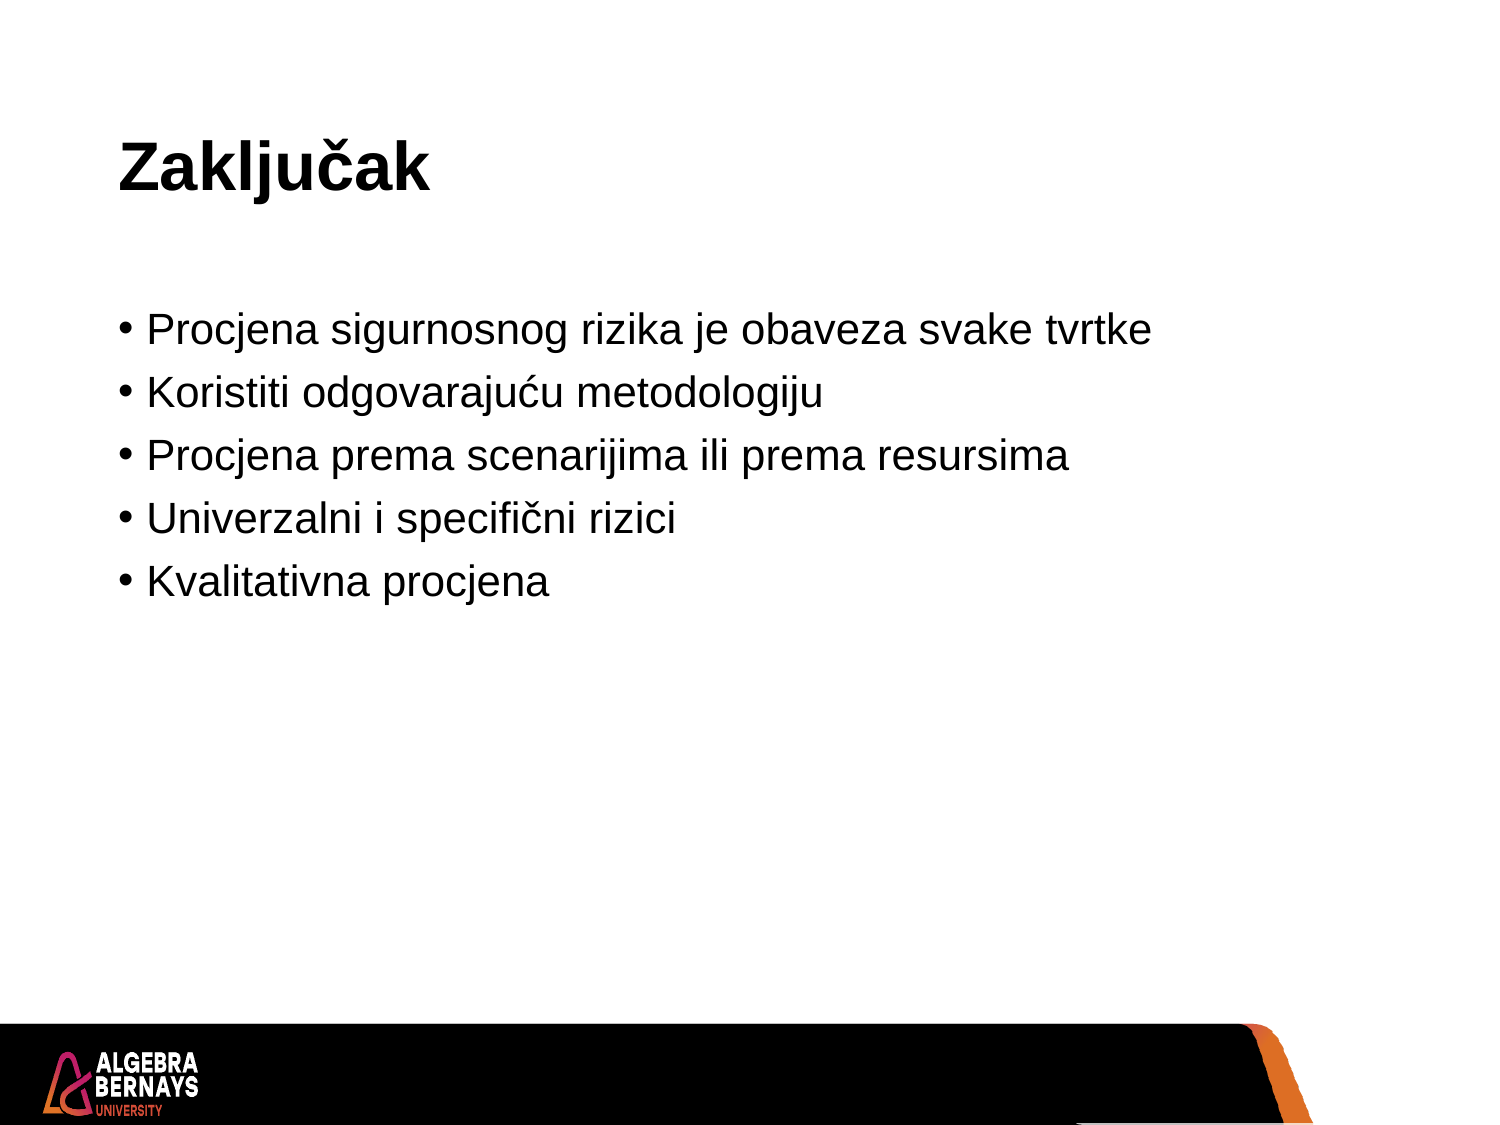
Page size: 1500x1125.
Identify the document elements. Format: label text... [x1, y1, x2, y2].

title Zaključak [103, 59, 1397, 278]
list Procjena sigurnosnog rizika je obaveza svake tvrtke Koristiti odgovarajuću metodologiju Procjena prema scenarijima ili prema resursima Univerzalni i specifični rizici Kvalitativna procjena [103, 299, 1397, 1014]
picture [0, 1023, 1468, 1125]
